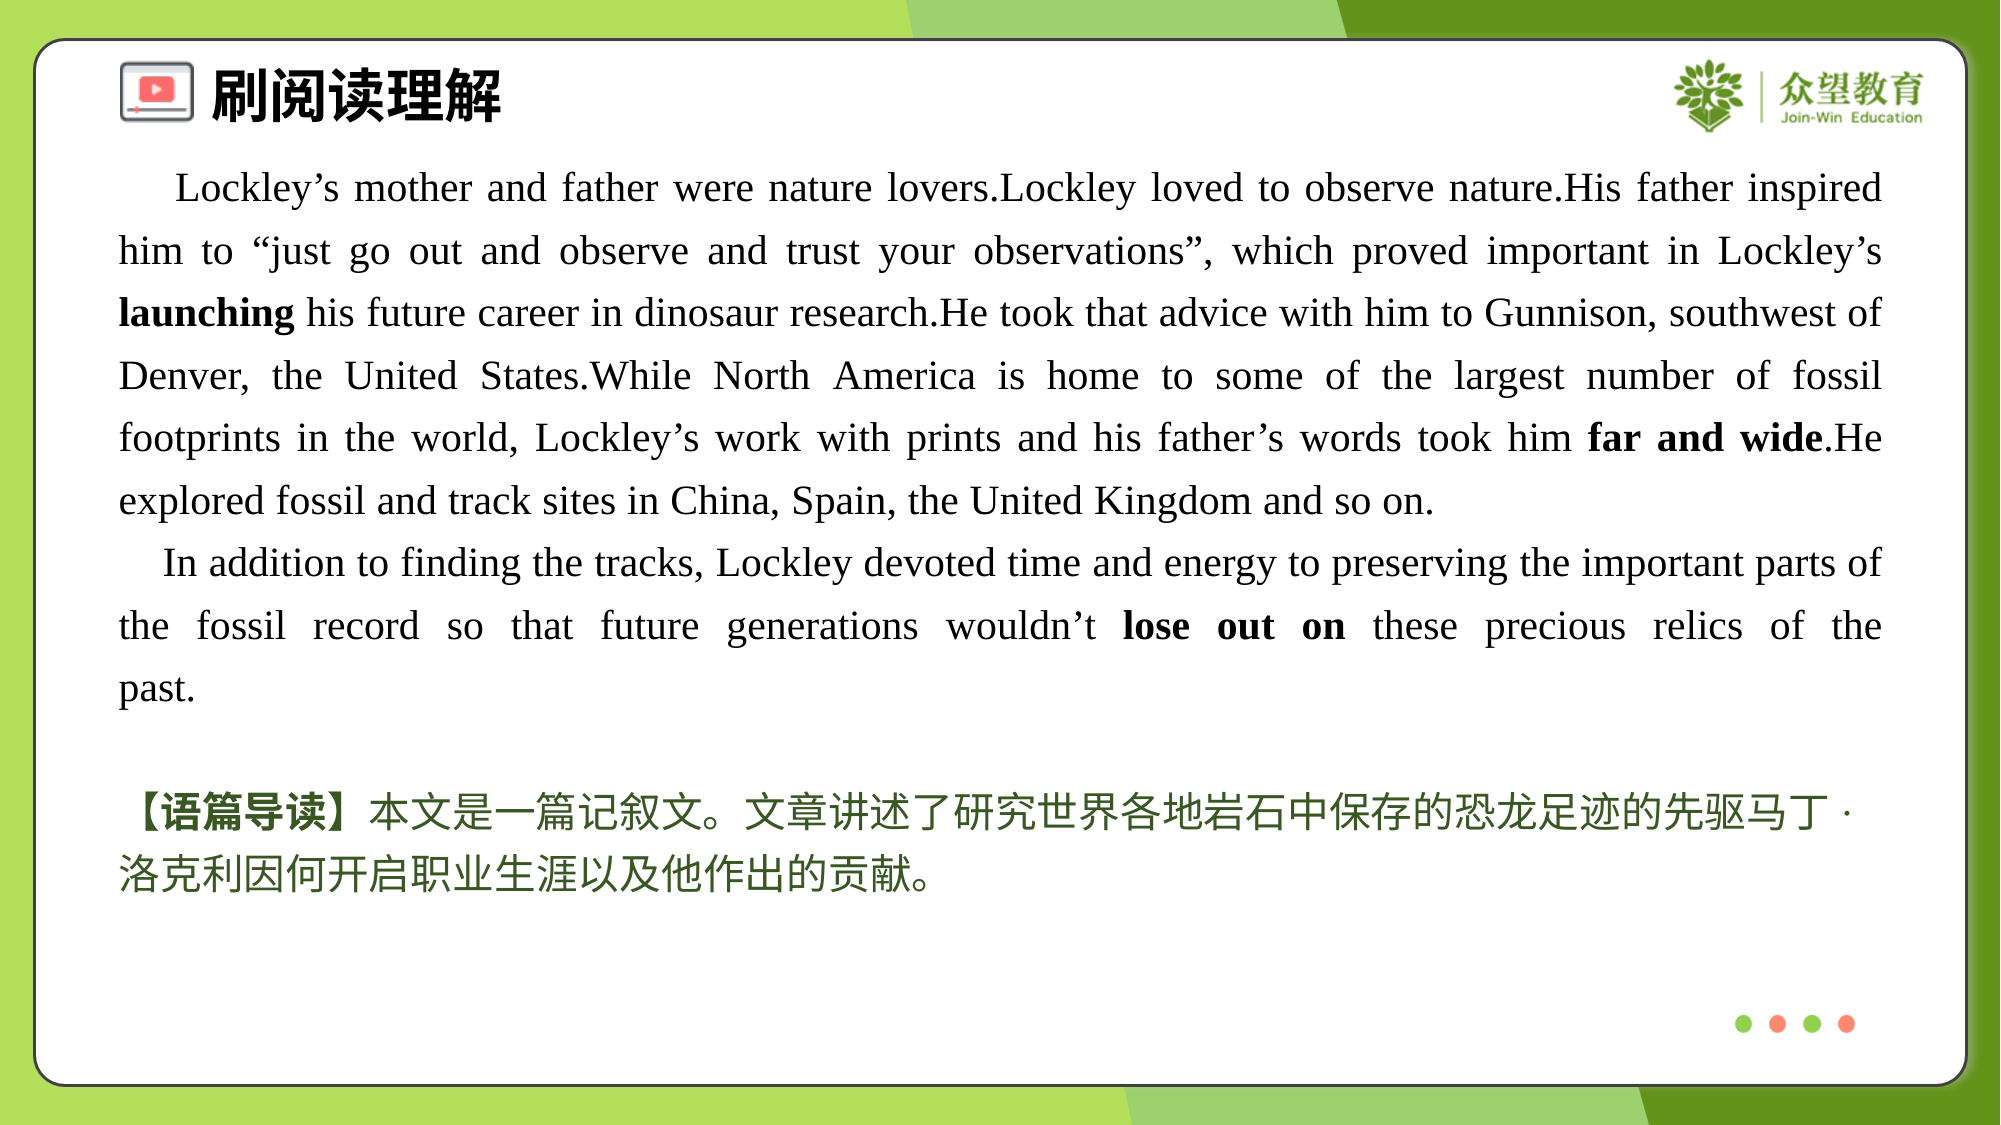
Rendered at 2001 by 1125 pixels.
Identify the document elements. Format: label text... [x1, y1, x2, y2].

text_box Lockley’s mother and father were nature lovers.Lockley loved to observe nature.His father inspired him to “just go out and observe and trust your observations”, which proved important in Lockley’s launching his future career in dinosaur research.He took that advice with him to Gunnison, southwest of Denver, the United States.While North America is home to some of the largest number of fossil footprints in the world, Lockley’s work with prints and his father’s words took him far and wide.He explored fossil and track sites in China, Spain, the United Kingdom and so on. In addition to finding the tracks, Lockley devoted time and energy to preserving the important parts of the fossil record so that future generations wouldn’t lose out on these precious relics of the past.#1.4 [118, 147, 1883, 767]
picture [0, 0, 2000, 1125]
text_box 【语篇导读】本文是一篇记叙文。文章讲述了研究世界各地岩石中保存的恐龙足迹的先驱马丁·洛克利因何开启职业生涯以及他作出的贡献。 [118, 772, 1883, 894]
